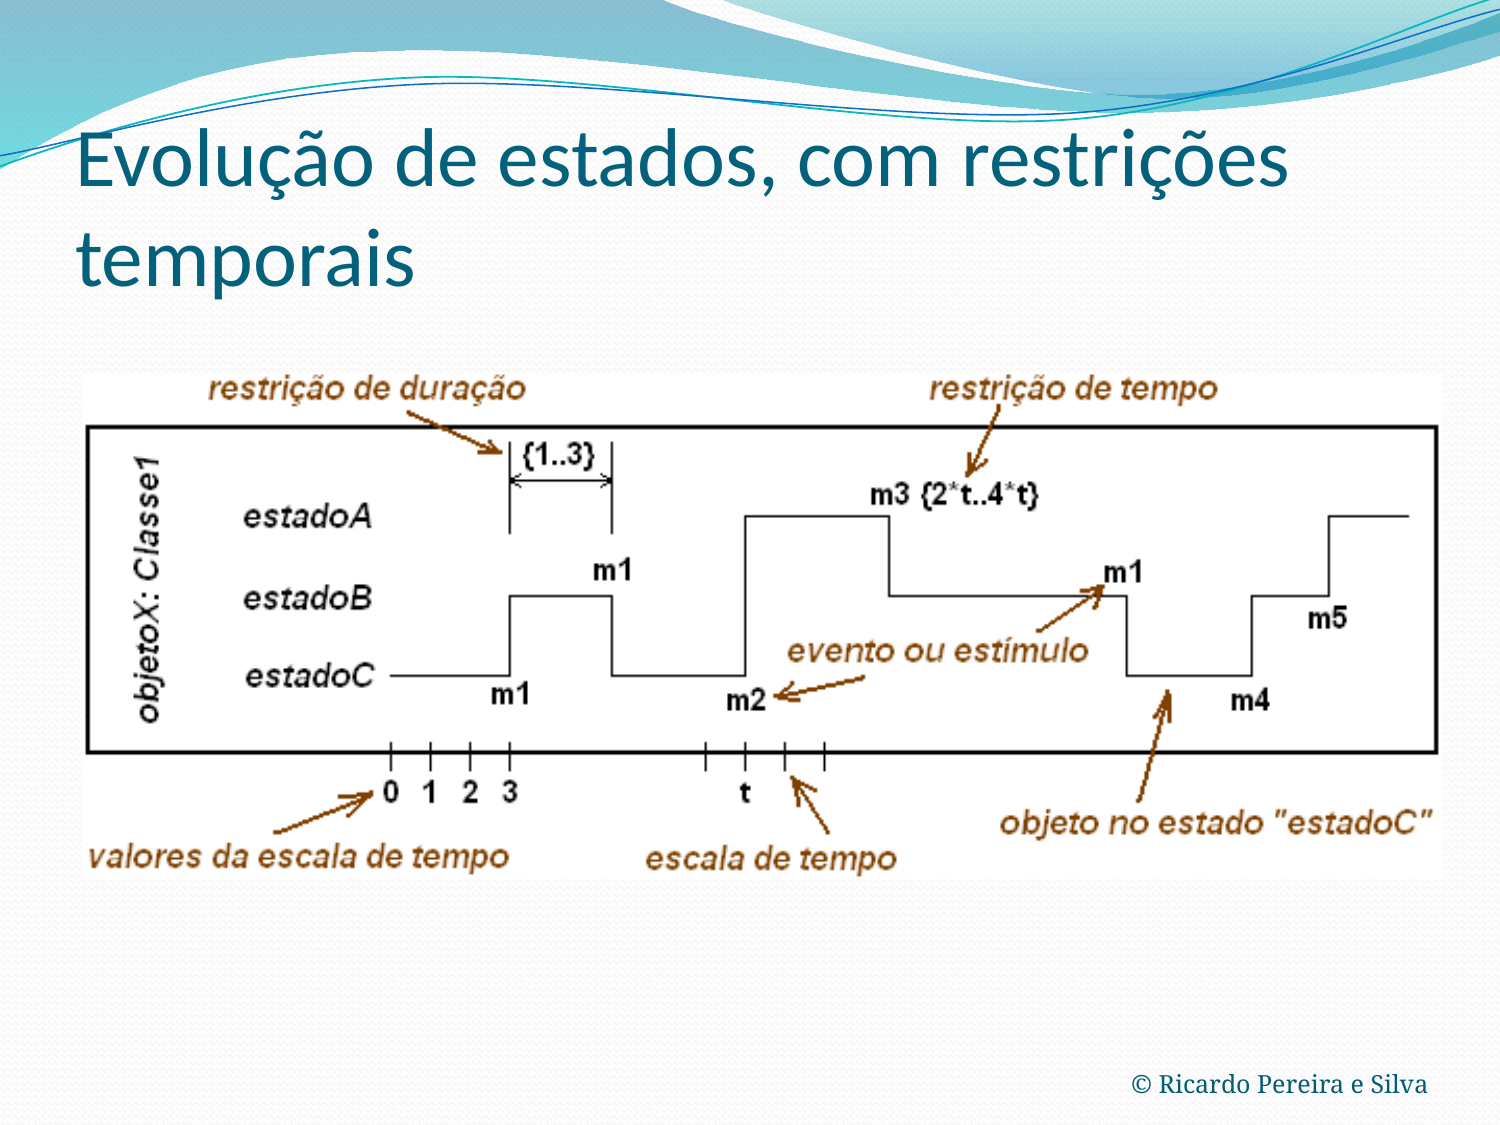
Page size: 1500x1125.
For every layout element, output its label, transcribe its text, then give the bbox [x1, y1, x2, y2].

picture [81, 372, 1443, 880]
footer © Ricardo Pereira e Silva [1101, 1042, 1429, 1103]
title Evolução de estados, com restrições temporais [75, 115, 1425, 303]
